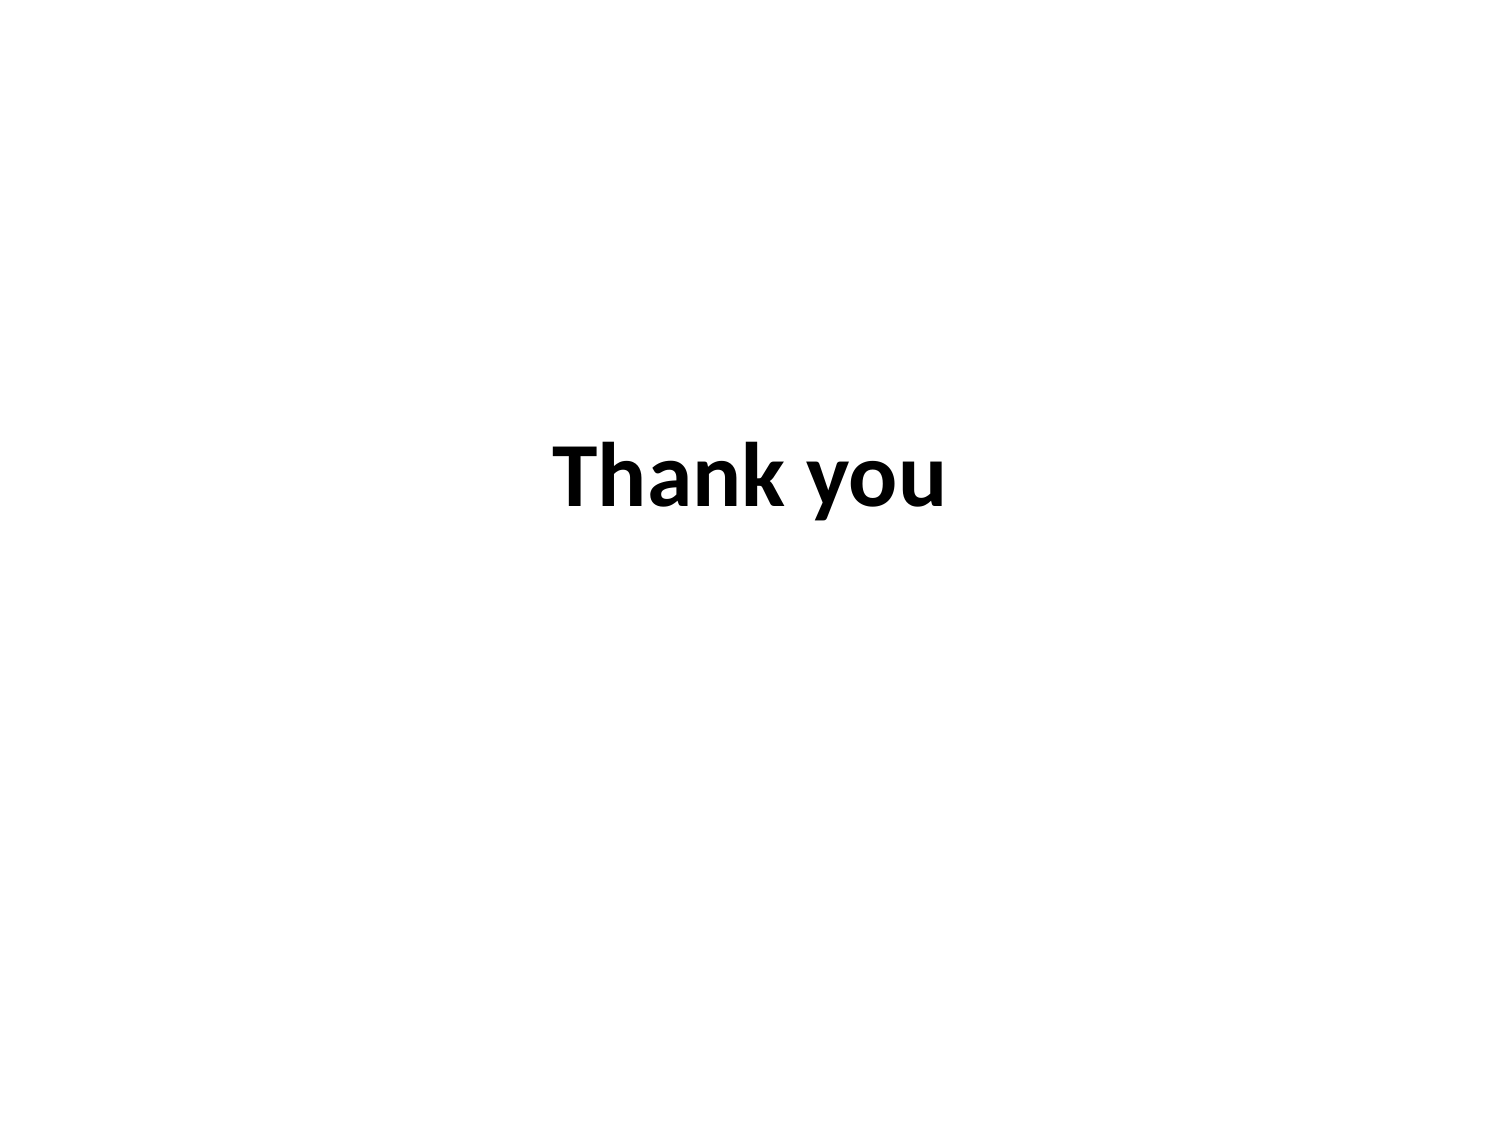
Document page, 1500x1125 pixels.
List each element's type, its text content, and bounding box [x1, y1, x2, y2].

title Thank you [112, 349, 1388, 591]
